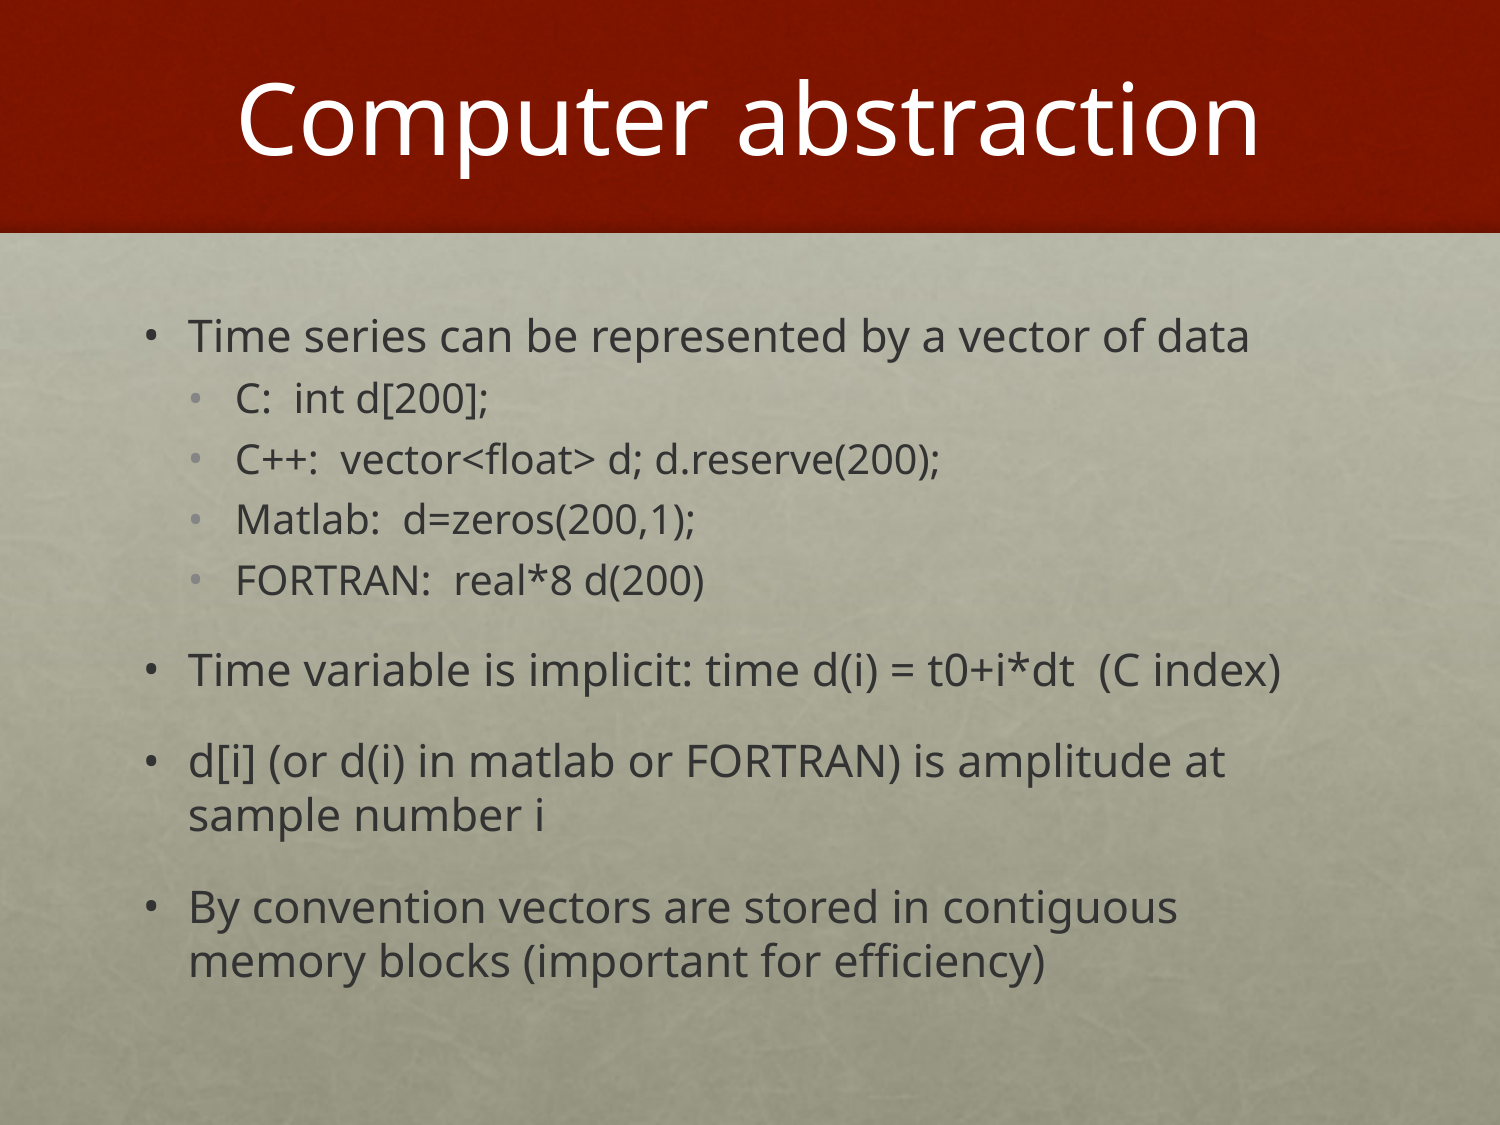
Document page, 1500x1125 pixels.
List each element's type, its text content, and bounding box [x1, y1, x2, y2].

title Computer abstraction [127, 10, 1372, 221]
list Time series can be represented by a vector of data C: int d[200]; C++: vector<float> d; d.reserve(200); Matlab: d=zeros(200,1); FORTRAN: real*8 d(200) Time variable is implicit: time d(i) = t0+i*dt (C index) d[i] (or d(i) in matlab or FORTRAN) is amplitude at sample number i By convention vectors are stored in contiguous memory blocks (important for efficiency) [127, 299, 1372, 1005]
picture [0, 214, 1500, 1125]
